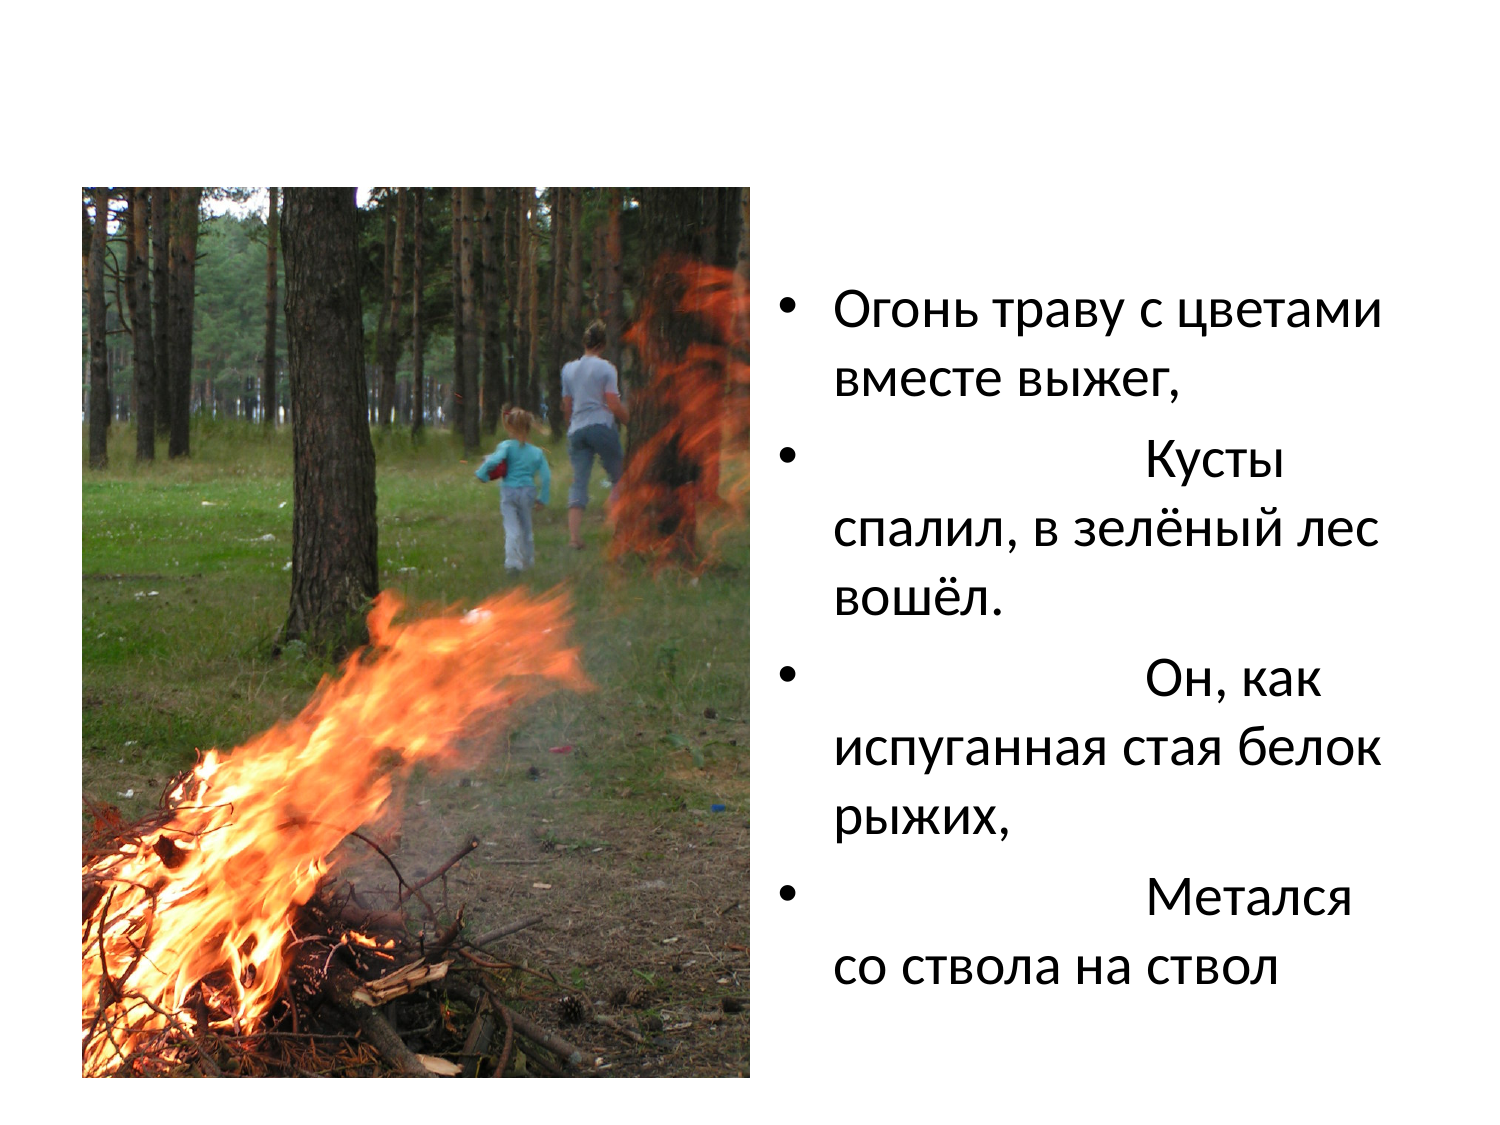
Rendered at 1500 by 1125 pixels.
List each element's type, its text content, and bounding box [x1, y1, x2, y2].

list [81, 187, 751, 1079]
list Огонь траву с цветами вместе выжег, Кусты спалил, в зелёный лес вошёл. Он, как испуганная стая белок рыжих, Метался со ствола на ствол [762, 262, 1425, 1005]
